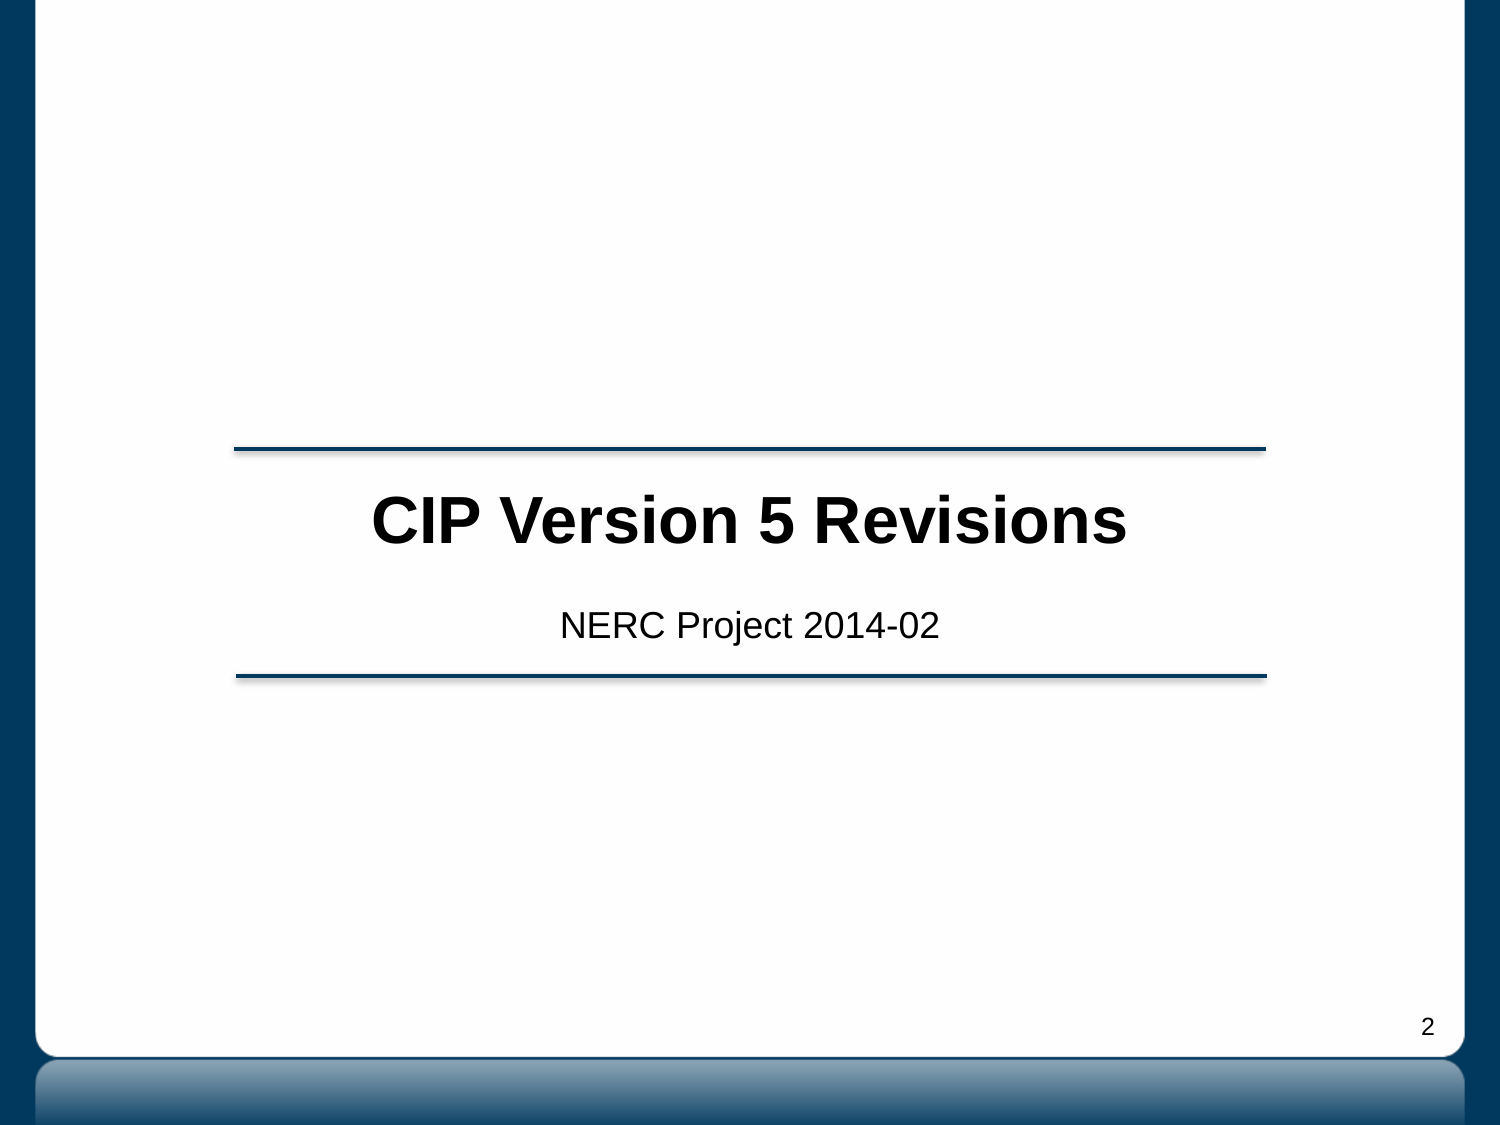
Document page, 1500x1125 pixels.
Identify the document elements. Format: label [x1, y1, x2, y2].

text_box [212, 448, 1288, 677]
picture [35, 0, 1465, 1125]
